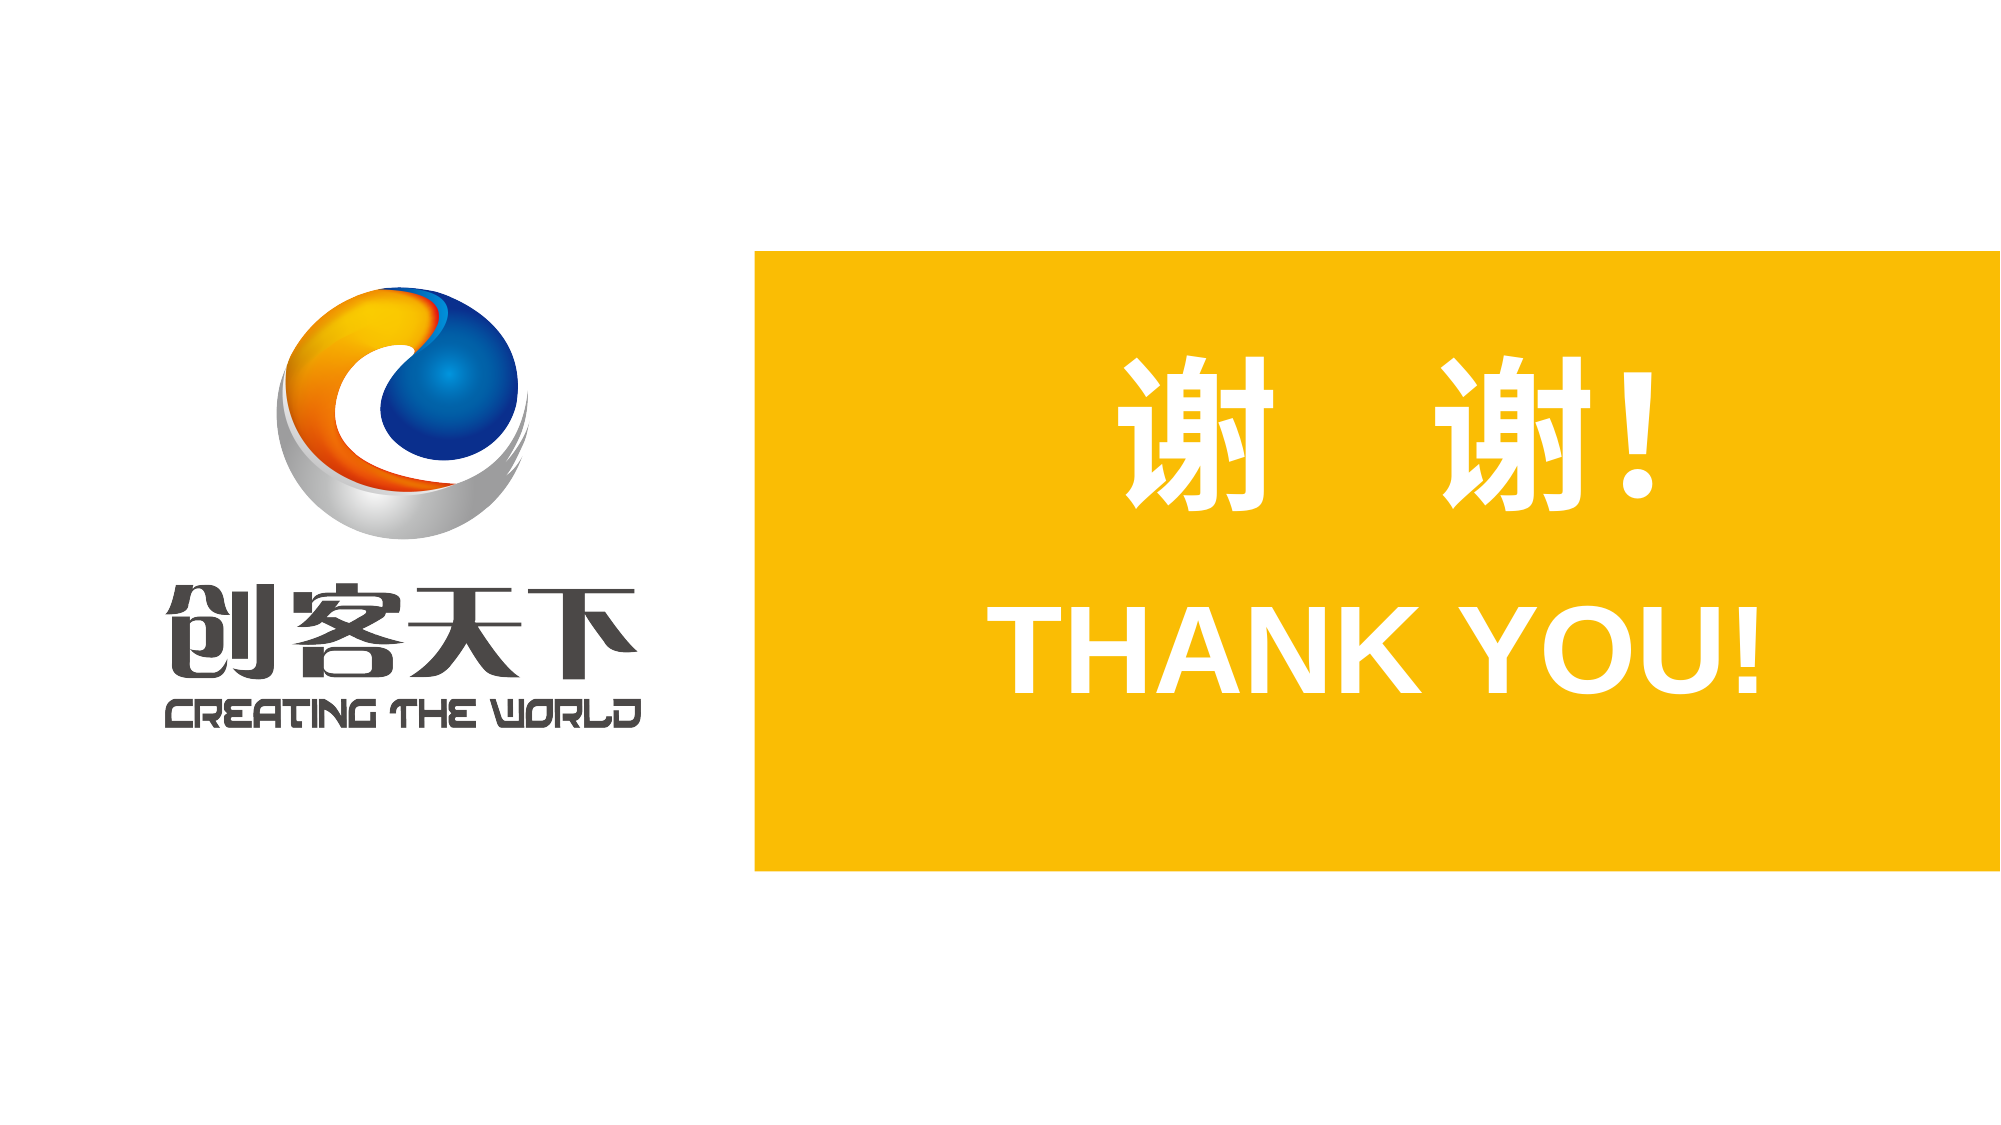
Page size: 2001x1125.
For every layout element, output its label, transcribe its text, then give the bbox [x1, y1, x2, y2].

text_box [754, 250, 2000, 872]
text_box THANK YOU! [802, 561, 1954, 727]
text_box 谢 谢！ [876, 323, 2000, 539]
picture [165, 287, 641, 728]
